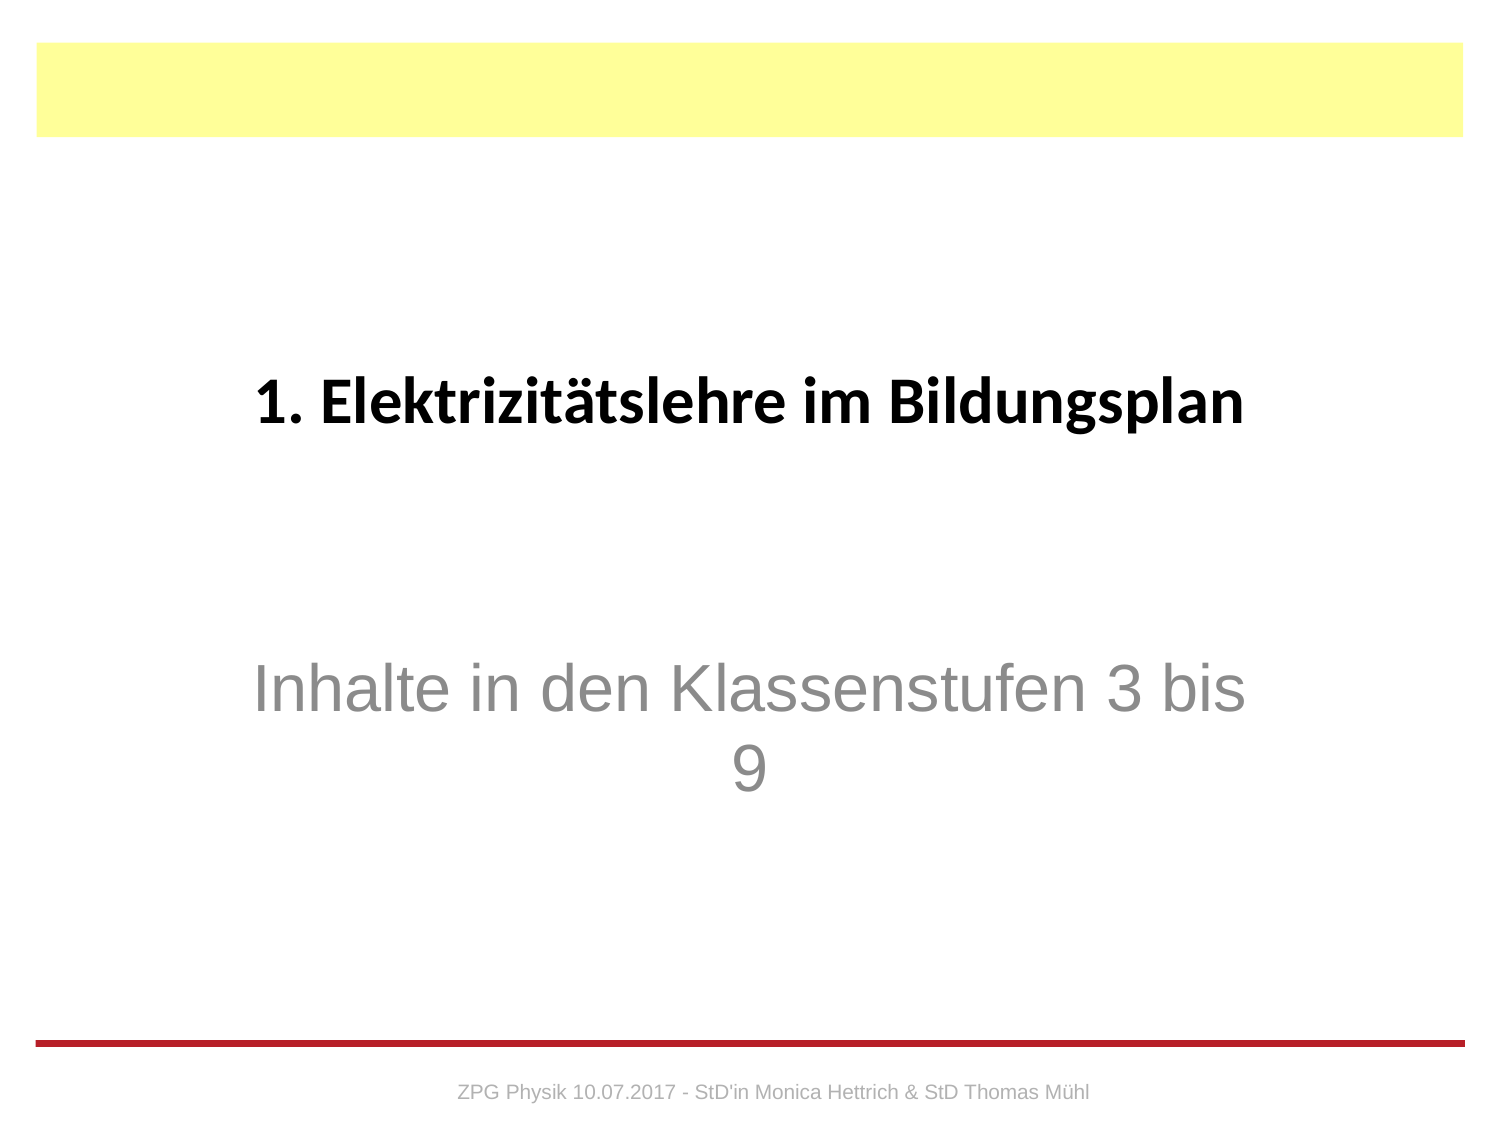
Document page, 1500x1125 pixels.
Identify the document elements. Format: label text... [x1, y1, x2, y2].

subtitle Inhalte in den Klassenstufen 3 bis 9 [225, 637, 1275, 925]
footer ZPG Physik 10.07.2017 - StD'in Monica Hettrich & StD Thomas Mühl [407, 1061, 1140, 1122]
title 1. Elektrizitätslehre im Bildungsplan [112, 349, 1388, 591]
